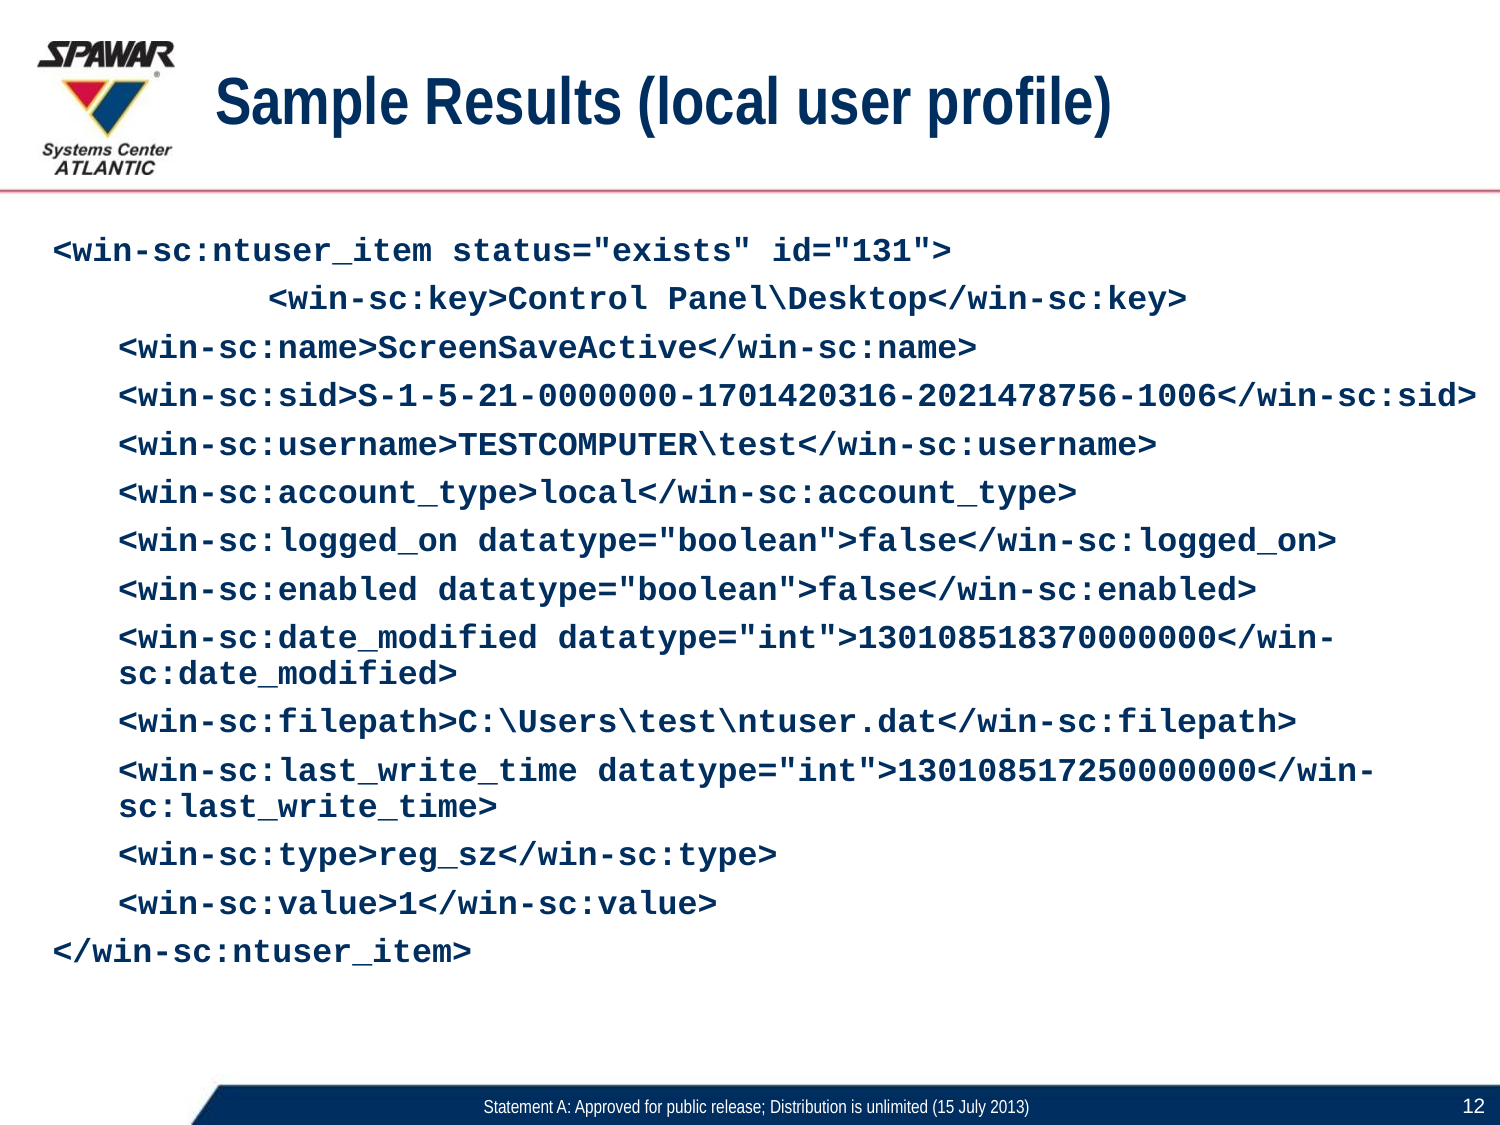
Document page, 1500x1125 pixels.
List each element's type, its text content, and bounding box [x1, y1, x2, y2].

title Sample Results (local user profile) [199, 32, 1426, 176]
list <win-sc:ntuser_item status="exists" id="131"> <win-sc:key>Control Panel\Desktop</win-sc:key> <win-sc:name>ScreenSaveActive</win-sc:name> <win-sc:sid>S-1-5-21-0000000-1701420316-2021478756-1006</win-sc:sid> <win-sc:username>TESTCOMPUTER\test</win-sc:username> <win-sc:account_type>local</win-sc:account_type> <win-sc:logged_on datatype="boolean">false</win-sc:logged_on> <win-sc:enabled datatype="boolean">false</win-sc:enabled> <win-sc:date_modified datatype="int">130108518370000000</win-sc:date_modified> <win-sc:filepath>C:\Users\test\ntuser.dat</win-sc:filepath> <win-sc:last_write_time datatype="int">130108517250000000</win-sc:last_write_time> <win-sc:type>reg_sz</win-sc:type> <win-sc:value>1</win-sc:value> </win-sc:ntuser_item> [37, 224, 1500, 1001]
picture [0, 187, 1500, 200]
picture [187, 1074, 1500, 1125]
picture [37, 41, 175, 175]
